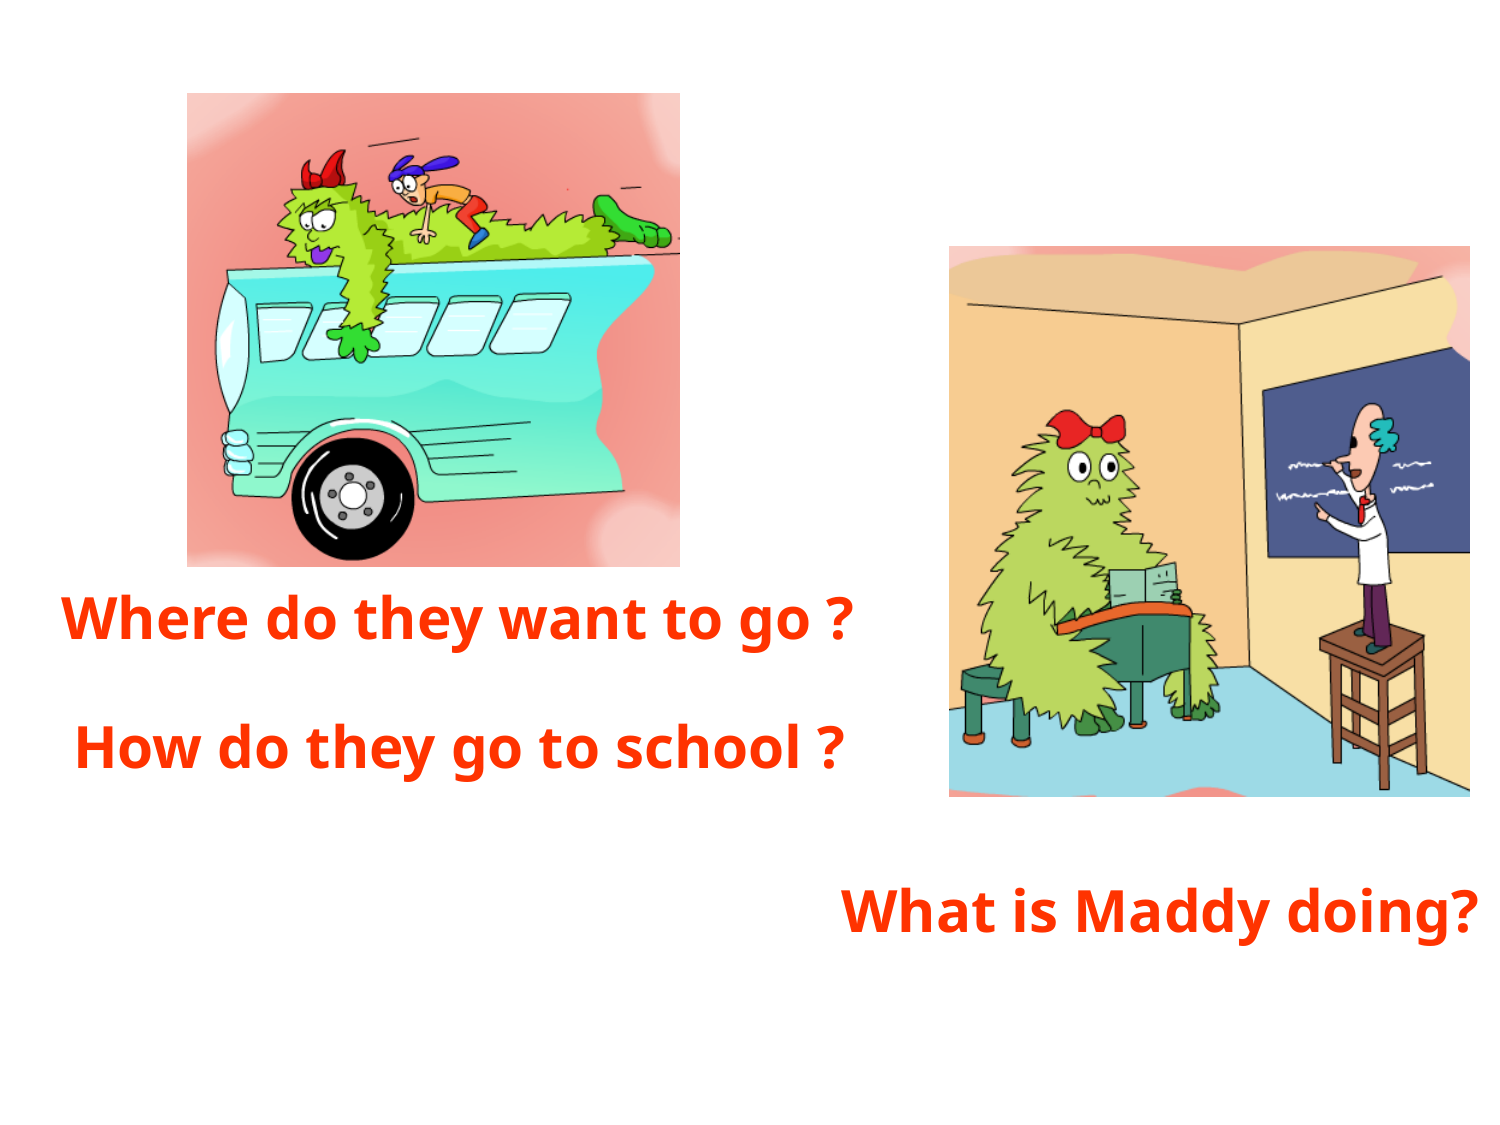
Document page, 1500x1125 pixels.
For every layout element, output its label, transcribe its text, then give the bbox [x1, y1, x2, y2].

text_box Where do they want to go ? [46, 574, 943, 693]
text_box What is Maddy doing? [826, 867, 1500, 986]
picture [948, 245, 1470, 798]
picture [187, 93, 680, 567]
text_box How do they go to school ? [58, 703, 943, 788]
